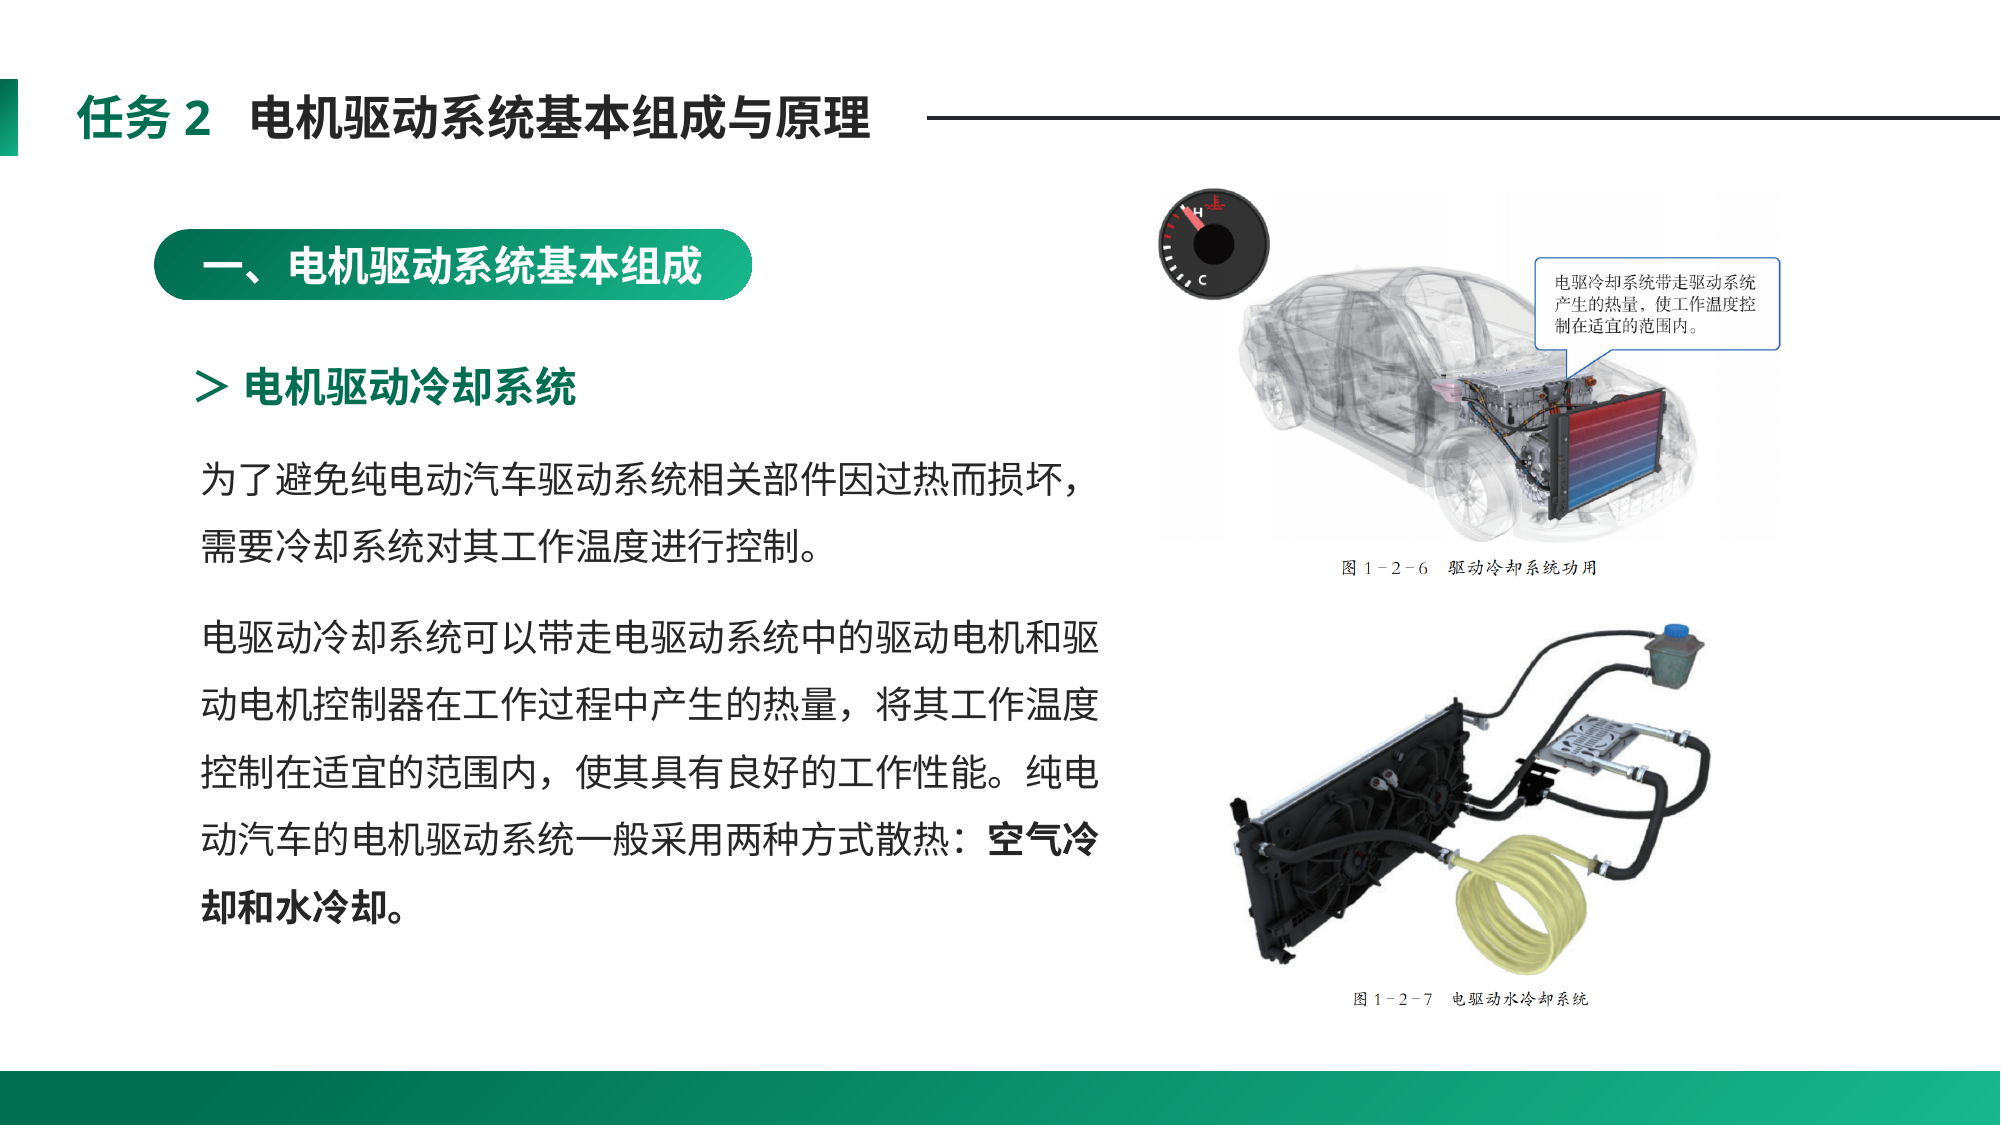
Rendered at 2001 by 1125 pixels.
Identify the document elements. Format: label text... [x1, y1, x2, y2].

text_box 为了避免纯电动汽车驱动系统相关部件因过热而损坏，需要冷却系统对其工作温度进行控制。 [185, 425, 1135, 576]
text_box 任务2 电机驱动系统基本组成与原理 [61, 80, 1111, 153]
text_box 一、电机驱动系统基本组成 [154, 229, 752, 300]
text_box 电驱动冷却系统可以带走电驱动系统中的驱动电机和驱动电机控制器在工作过程中产生的热量，将其工作温度控制在适宜的范围内，使其具有良好的工作性能。纯电动汽车的电机驱动系统一般采用两种方式散热：空气冷却和水冷却。 [185, 583, 1146, 937]
text_box ＞ 电机驱动冷却系统 [176, 353, 691, 419]
picture [1135, 183, 1792, 584]
picture [1206, 601, 1742, 1014]
